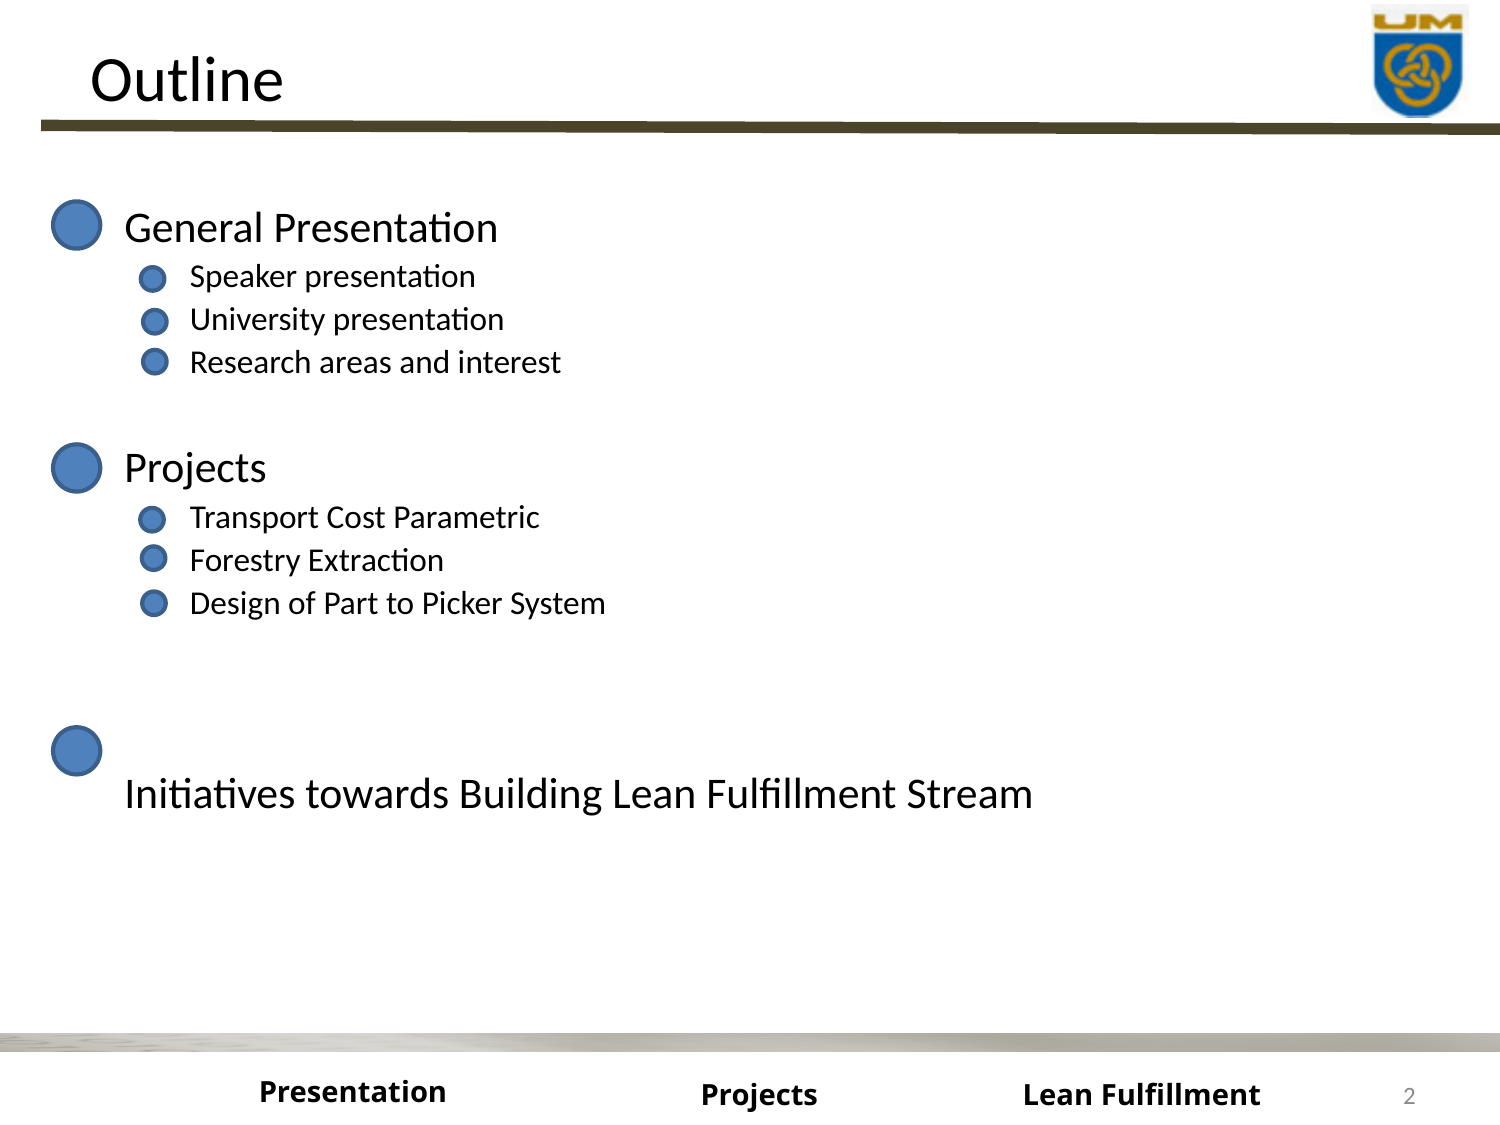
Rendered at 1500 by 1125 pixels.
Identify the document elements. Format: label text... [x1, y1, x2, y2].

text_box [140, 589, 168, 618]
slide_number 2 [1080, 1065, 1431, 1125]
text_box [50, 725, 103, 777]
text_box [140, 347, 169, 376]
text_box [50, 442, 103, 494]
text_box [41, 125, 1500, 130]
text_box [138, 505, 166, 534]
text_box Presentation [239, 1065, 467, 1110]
list General Presentation Speaker presentation University presentation Research areas and interest Projects Transport Cost Parametric Forestry Extraction Design of Part to Picker System Initiatives towards Building Lean Fulfillment Stream [53, 191, 1343, 1012]
text_box [139, 544, 168, 573]
text_box Lean Fulfillment [974, 1068, 1310, 1125]
text_box [50, 199, 103, 251]
picture [1370, 4, 1470, 118]
text_box [138, 265, 167, 293]
text_box [140, 307, 169, 336]
title Outline [53, 11, 1366, 123]
text_box Projects [591, 1068, 928, 1125]
picture [0, 1033, 1500, 1052]
